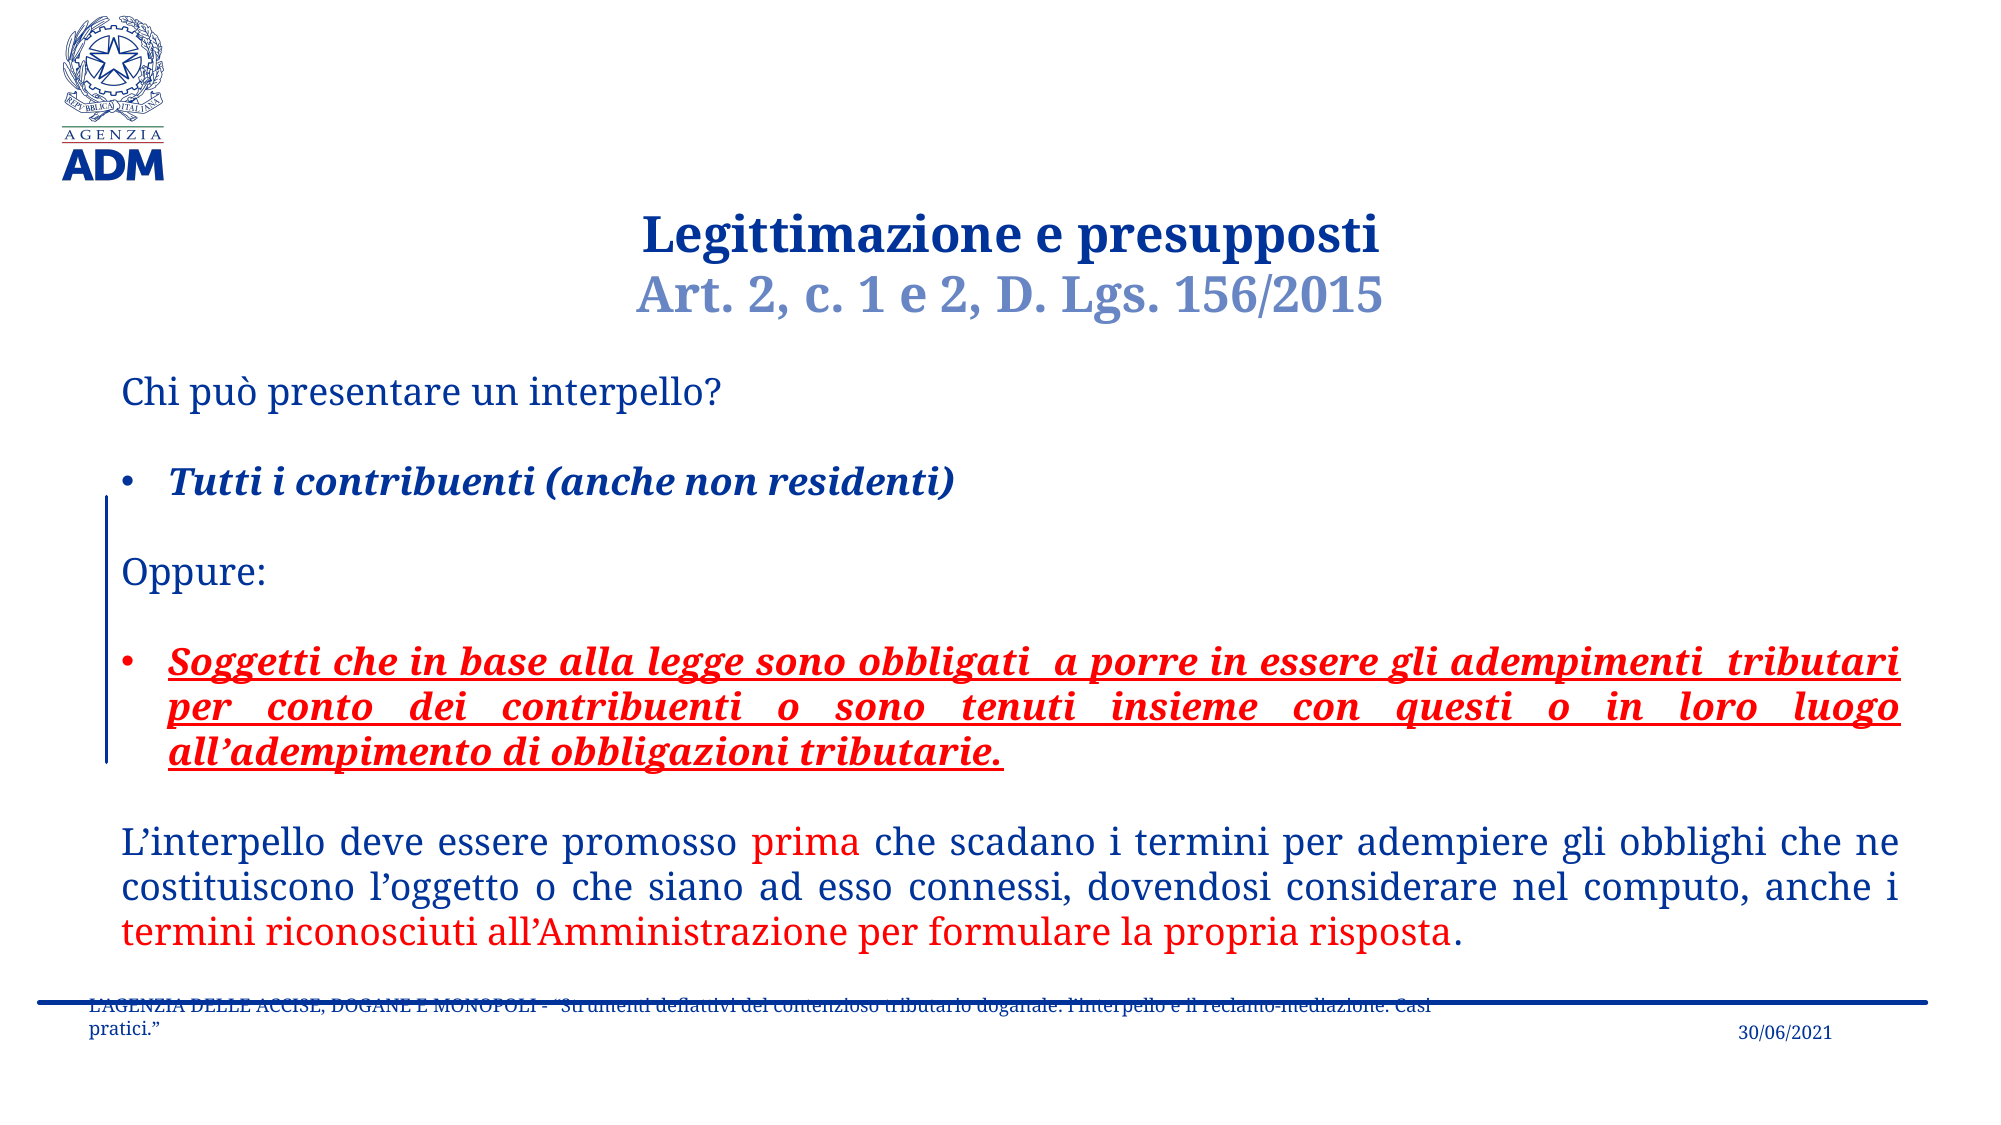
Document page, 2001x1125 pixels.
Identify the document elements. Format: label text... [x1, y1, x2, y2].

footer L’AGENZIA DELLE ACCISE, DOGANE E MONOPOLI - “Strumenti deflattivi del contenzioso tributario doganale: l’interpello e il reclamo-mediazione. Casi pratici.” [74, 986, 1493, 1047]
text_box Legittimazione e presupposti Art. 2, c. 1 e 2, D. Lgs. 156/2015 Chi può presentare un interpello? Tutti i contribuenti (anche non residenti) Oppure: Soggetti che in base alla legge sono obbligati a porre in essere gli adempimenti tributari per conto dei contribuenti o sono tenuti insieme con questi o in loro luogo all’adempimento di obbligazioni tributarie. L’interpello deve essere promosso prima che scadano i termini per adempiere gli obblighi che ne costituiscono l’oggetto o che siano ad esso connessi, dovendosi considerare nel computo, anche i termini riconosciuti all’Amministrazione per formulare la propria risposta. [106, 195, 1916, 1005]
picture [44, 0, 183, 201]
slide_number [1627, 1005, 1849, 1051]
